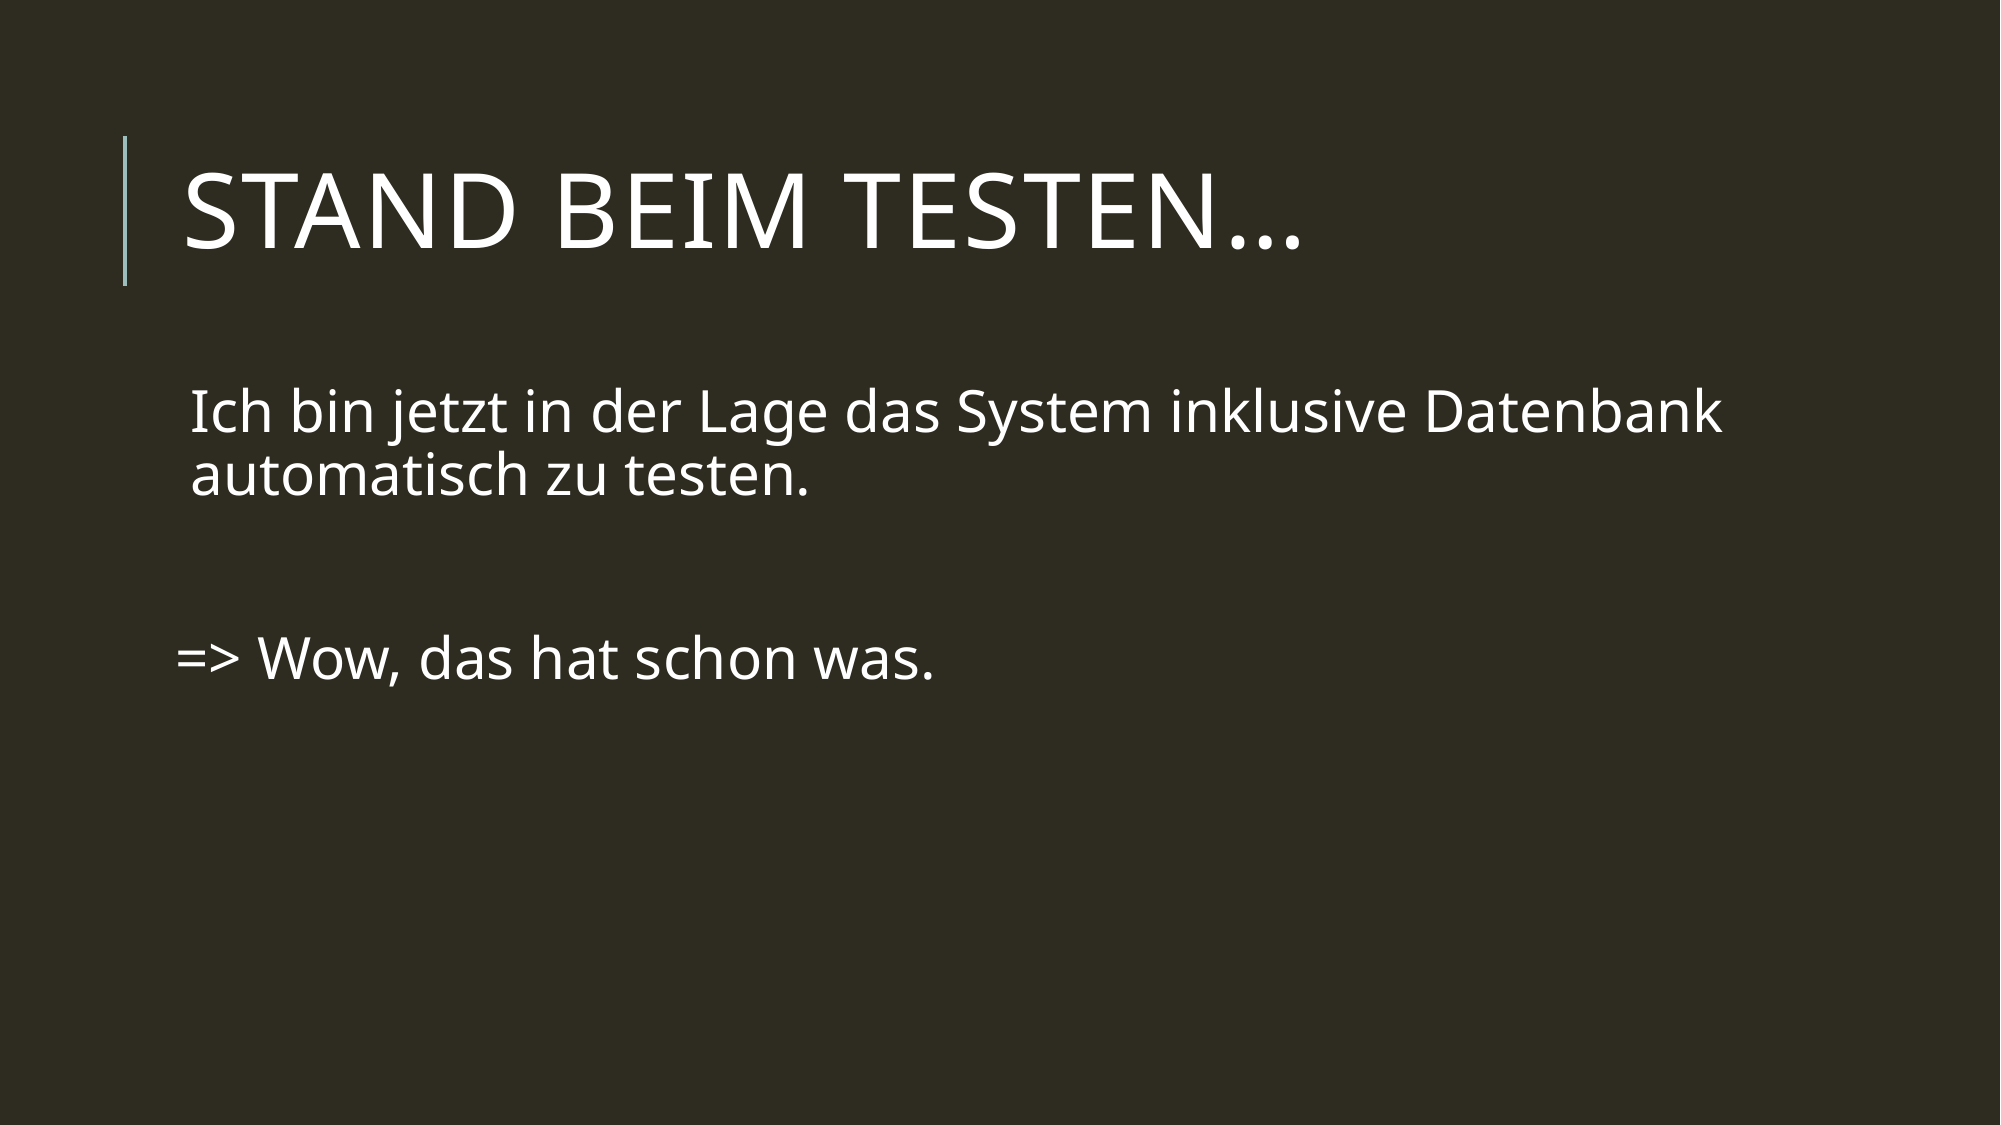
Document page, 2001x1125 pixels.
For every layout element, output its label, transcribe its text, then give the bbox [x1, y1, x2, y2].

list Ich bin jetzt in der Lage das System inklusive Datenbank automatisch zu testen. => Wow, das hat schon was. [168, 375, 1763, 1035]
title Stand beim Testen… [168, 96, 1763, 342]
